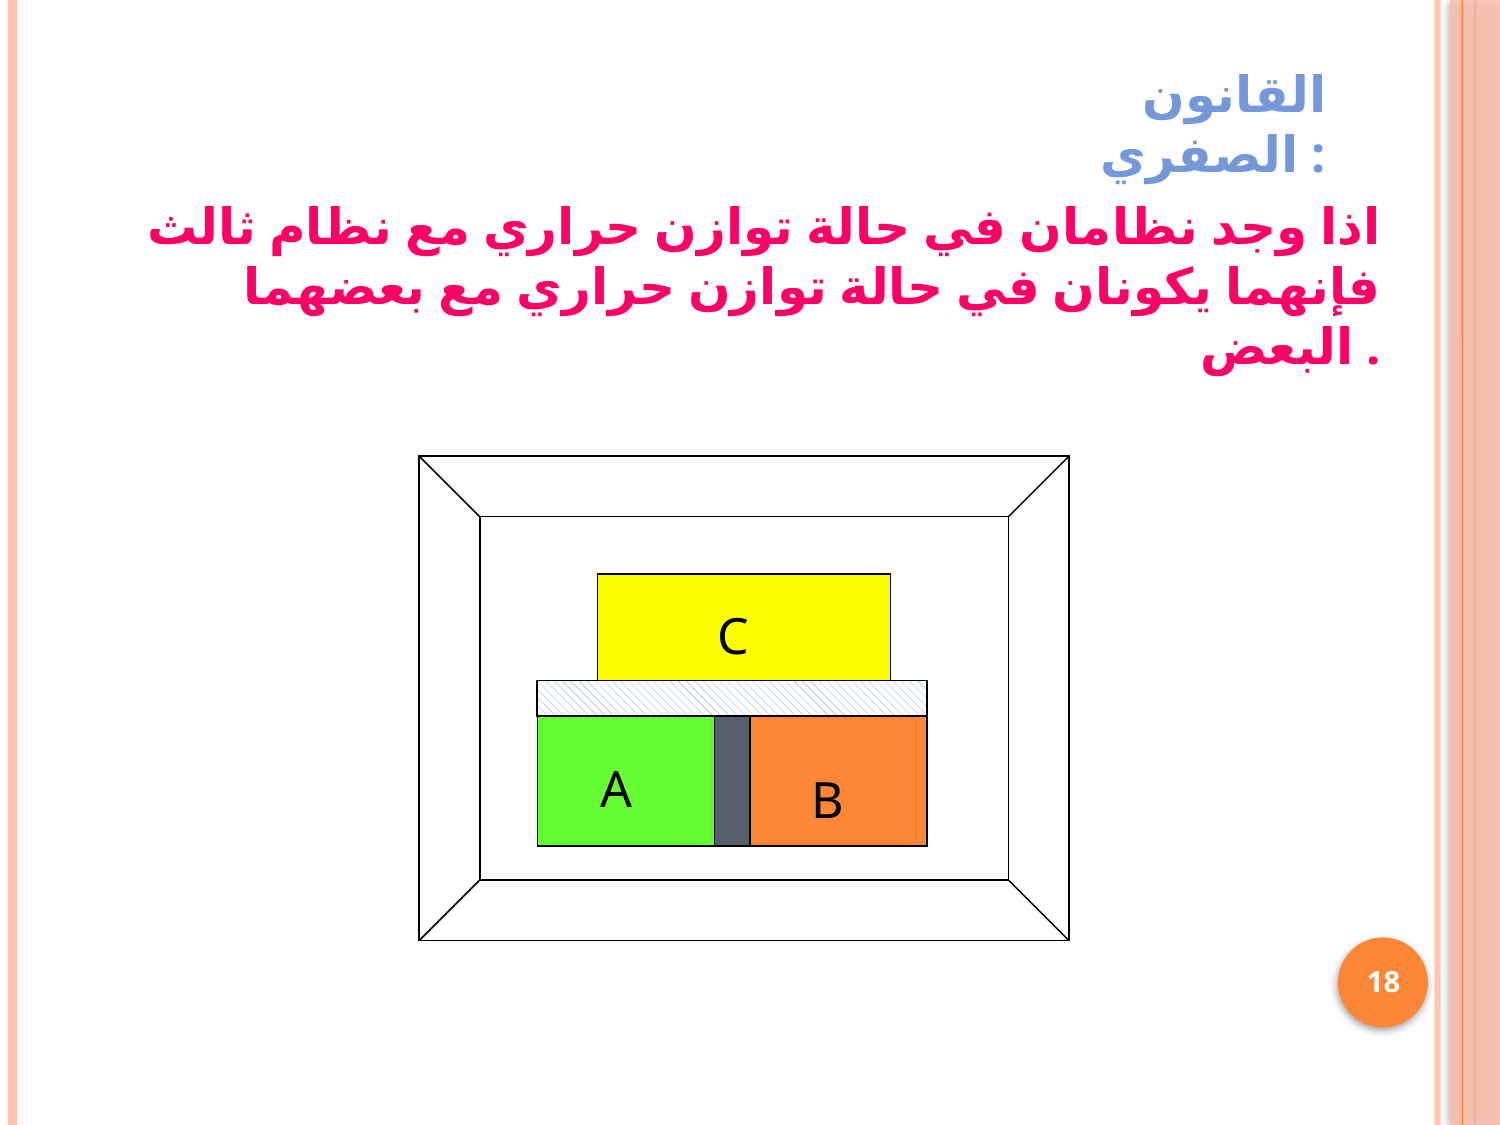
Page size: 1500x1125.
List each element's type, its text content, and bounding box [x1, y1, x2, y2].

text_box [750, 716, 928, 846]
text_box [419, 456, 1069, 941]
text_box [537, 680, 927, 717]
text_box C [703, 597, 774, 673]
text_box [537, 717, 714, 846]
text_box B [796, 761, 879, 837]
text_box [597, 574, 891, 680]
text_box بقسمة طرفى المعادلة على dT نحصل على [422, 457, 1067, 516]
text_box A [585, 749, 668, 825]
slide_number 18 [1333, 940, 1434, 1027]
text_box [714, 717, 750, 846]
text_box اذا وجد نظامان في حالة توازن حراري مع نظام ثالث فإنهما يكونان في حالة توازن حراري مع بعضهما البعض . [50, 187, 1396, 383]
text_box القانون الصفري : [1012, 54, 1341, 187]
